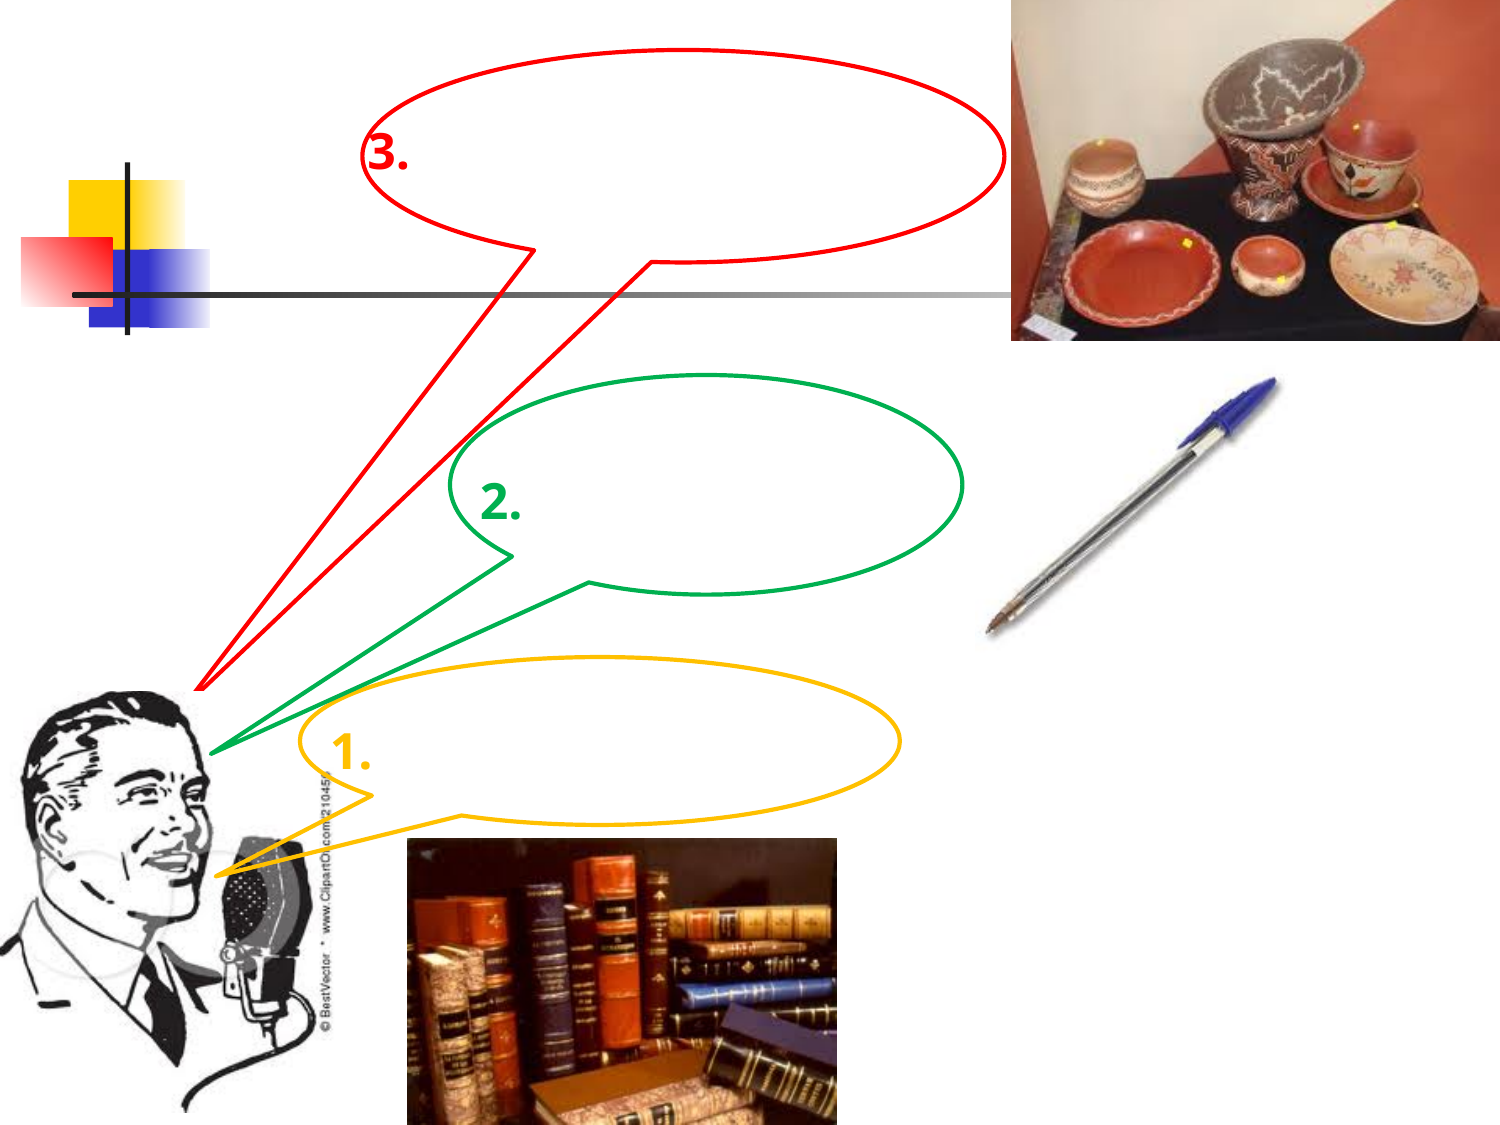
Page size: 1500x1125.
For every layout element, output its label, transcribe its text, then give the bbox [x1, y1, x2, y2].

picture [974, 349, 1288, 663]
picture [0, 691, 335, 1113]
picture [1011, 0, 1500, 342]
text_box [306, 372, 965, 698]
text_box 3. [352, 112, 425, 188]
text_box [340, 654, 902, 848]
text_box [194, 47, 1006, 689]
text_box 2. [465, 461, 538, 537]
picture [406, 838, 837, 1125]
text_box 1. [340, 711, 388, 787]
